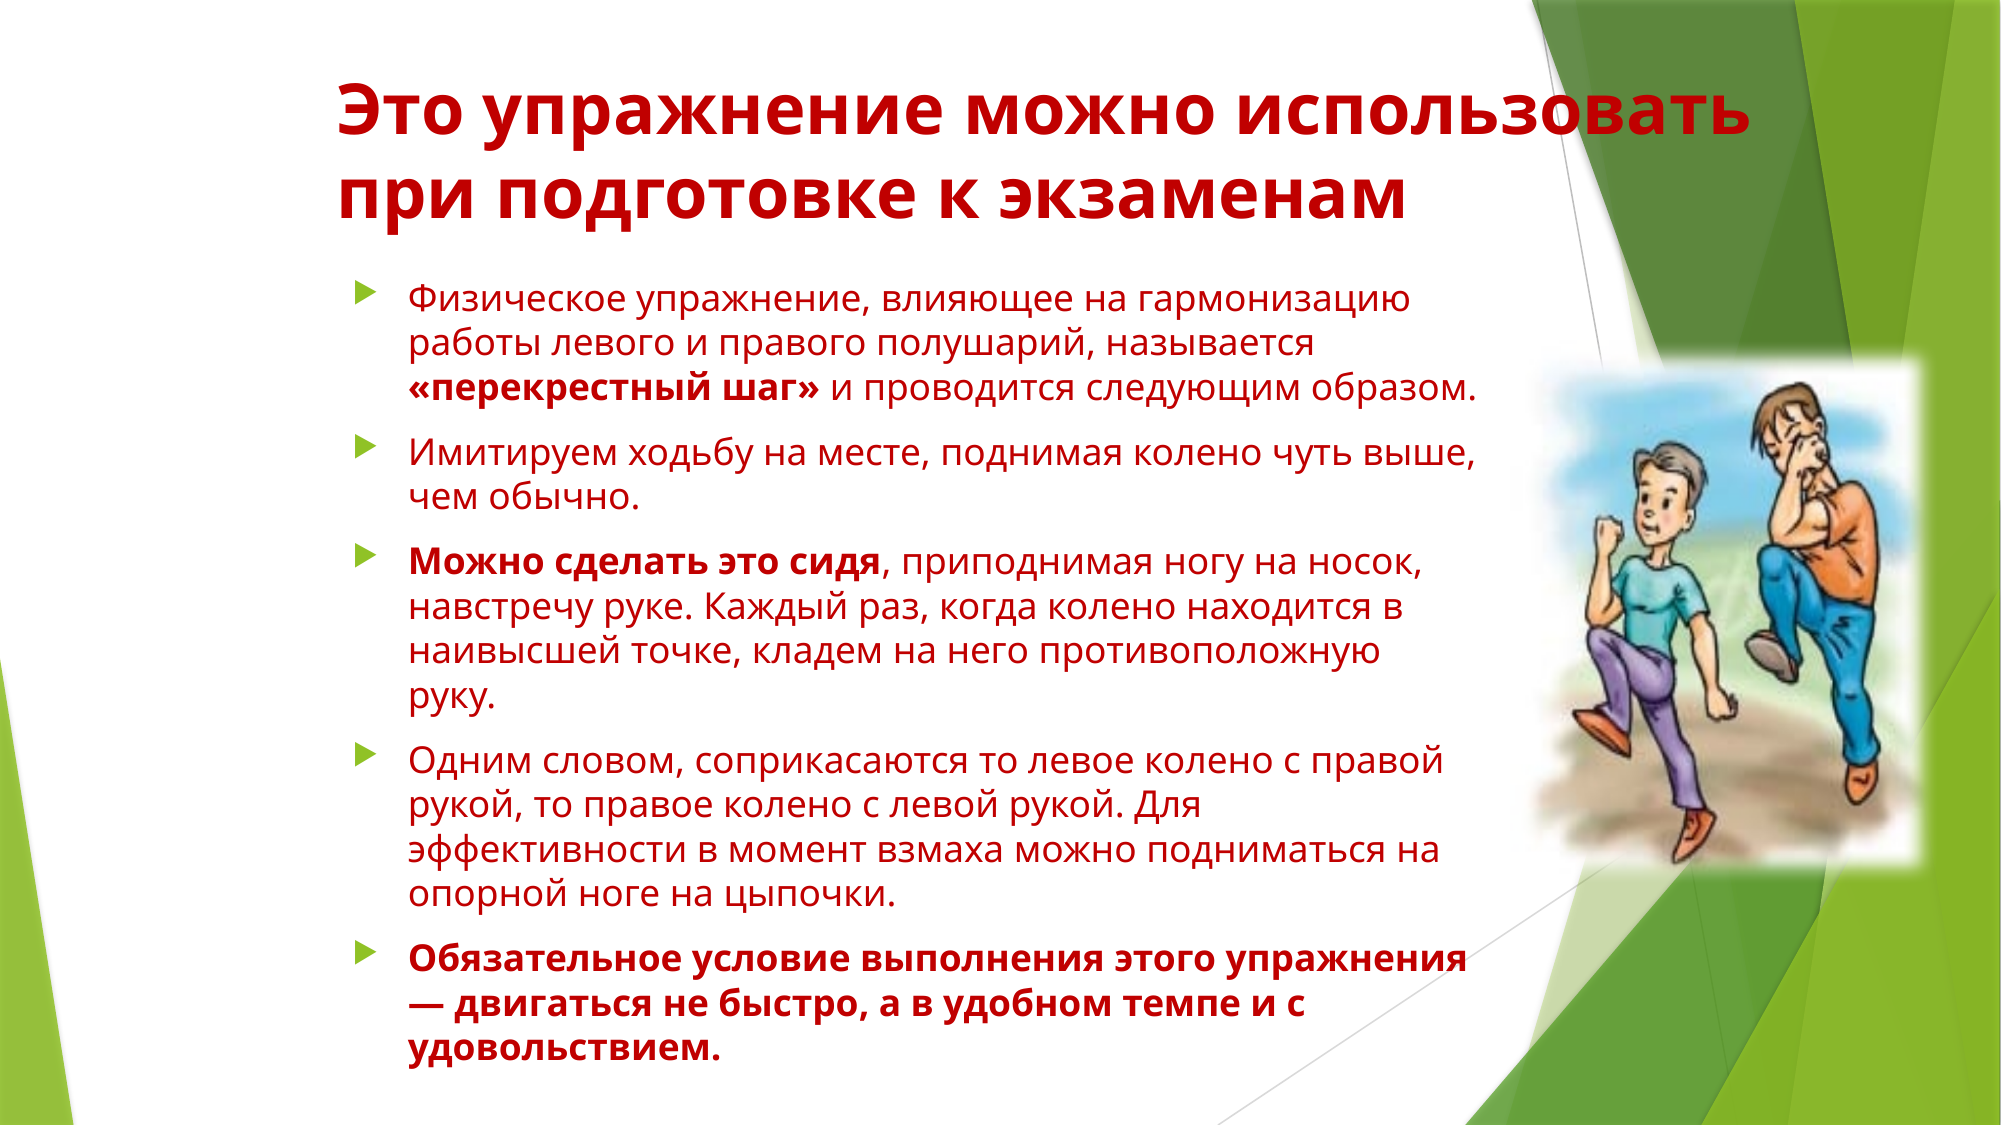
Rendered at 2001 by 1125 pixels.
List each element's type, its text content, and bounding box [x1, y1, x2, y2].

picture [1509, 338, 1940, 886]
title Это упражнение можно использовать при подготовке к экзаменам [321, 56, 1784, 267]
list Физическое упражнение, влияющее на гармонизацию работы левого и правого полушарий, называется «перекрестный шаг» и проводится следующим образом. Имитируем ходьбу на месте, поднимая колено чуть выше, чем обычно. Можно сделать это сидя, приподнимая ногу на носок, навстречу руке. Каждый раз, когда колено находится в наивысшей точке, кладем на него противоположную руку. Одним словом, соприкасаются то левое колено с правой рукой, то правое колено с левой рукой. Для эффективности в момент взмаха можно подниматься на опорной ноге на цыпочки. Обязательное условие выполнения этого упражнения — двигаться не быстро, а в удобном темпе и с удовольствием. [337, 266, 1494, 1119]
